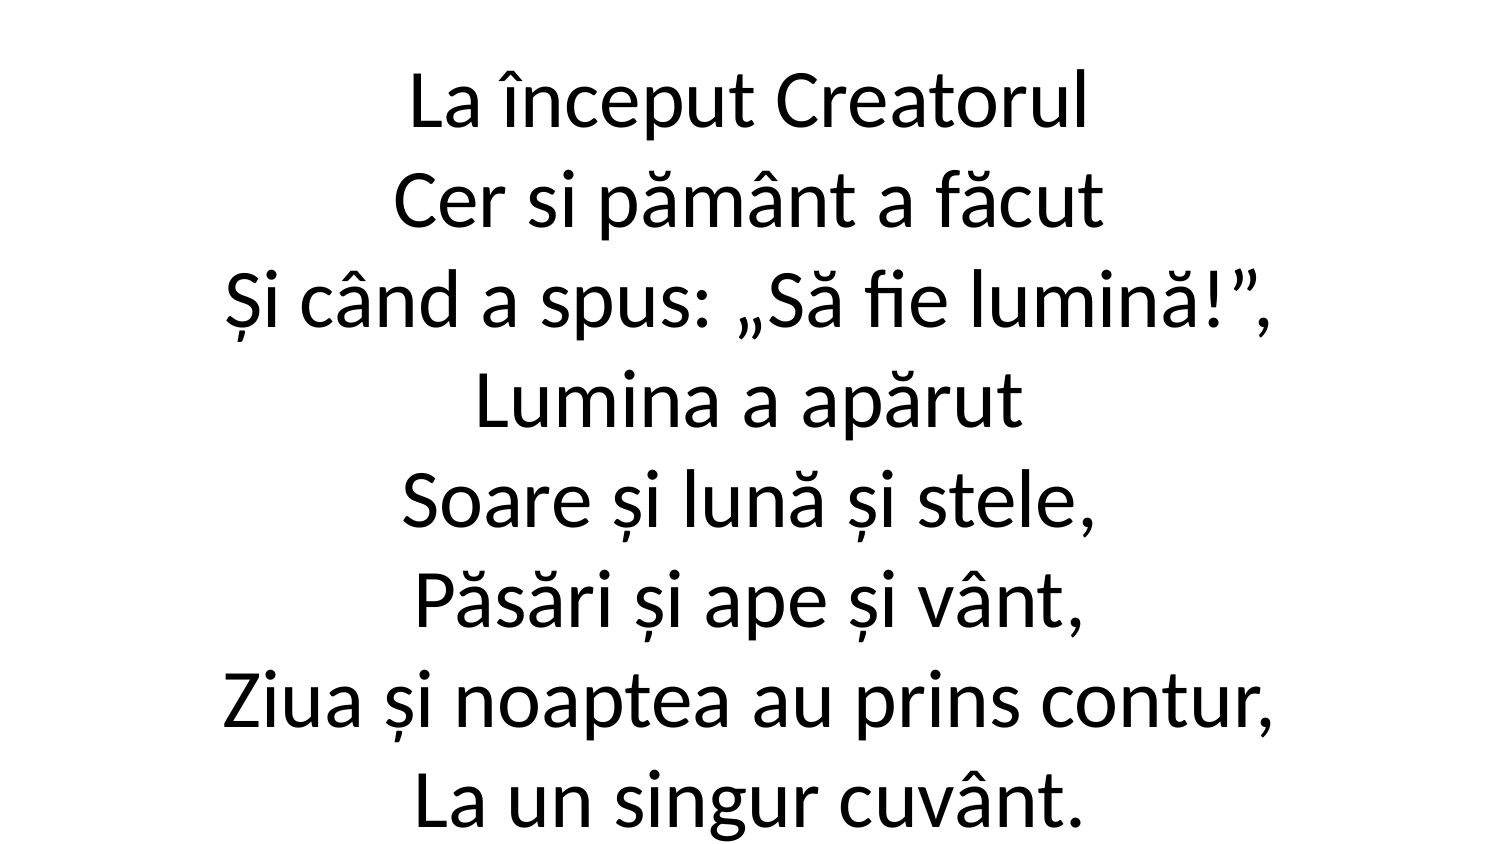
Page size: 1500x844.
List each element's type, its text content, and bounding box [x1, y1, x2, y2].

text_box La început Creatorul Cer si pământ a făcut Și când a spus: „Să fie lumină!”, Lumina a apărut Soare și lună și stele, Păsări și ape și vânt, Ziua și noaptea au prins contur, La un singur cuvânt. [208, 0, 1292, 844]
